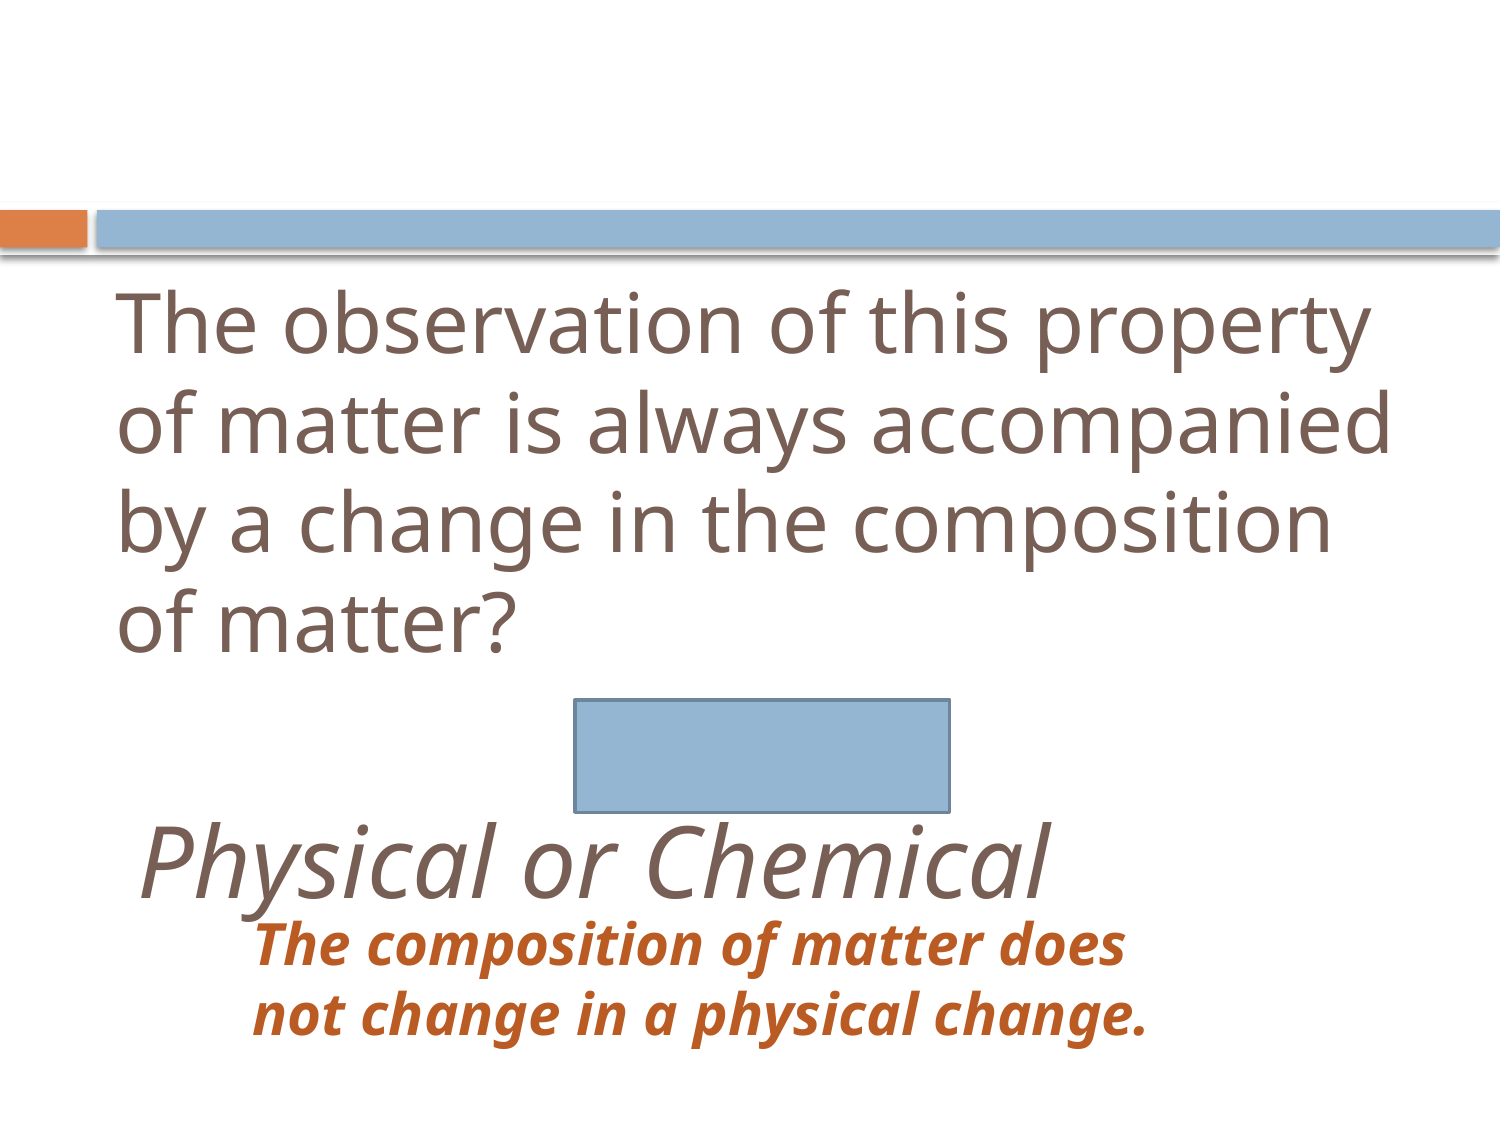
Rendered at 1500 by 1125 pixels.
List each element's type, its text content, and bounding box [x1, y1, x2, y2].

text_box The composition of matter does not change in a physical change. [237, 899, 1250, 1055]
list The observation of this property of matter is always accompanied by a change in the composition of matter? Physical or Chemical [100, 262, 1438, 1000]
